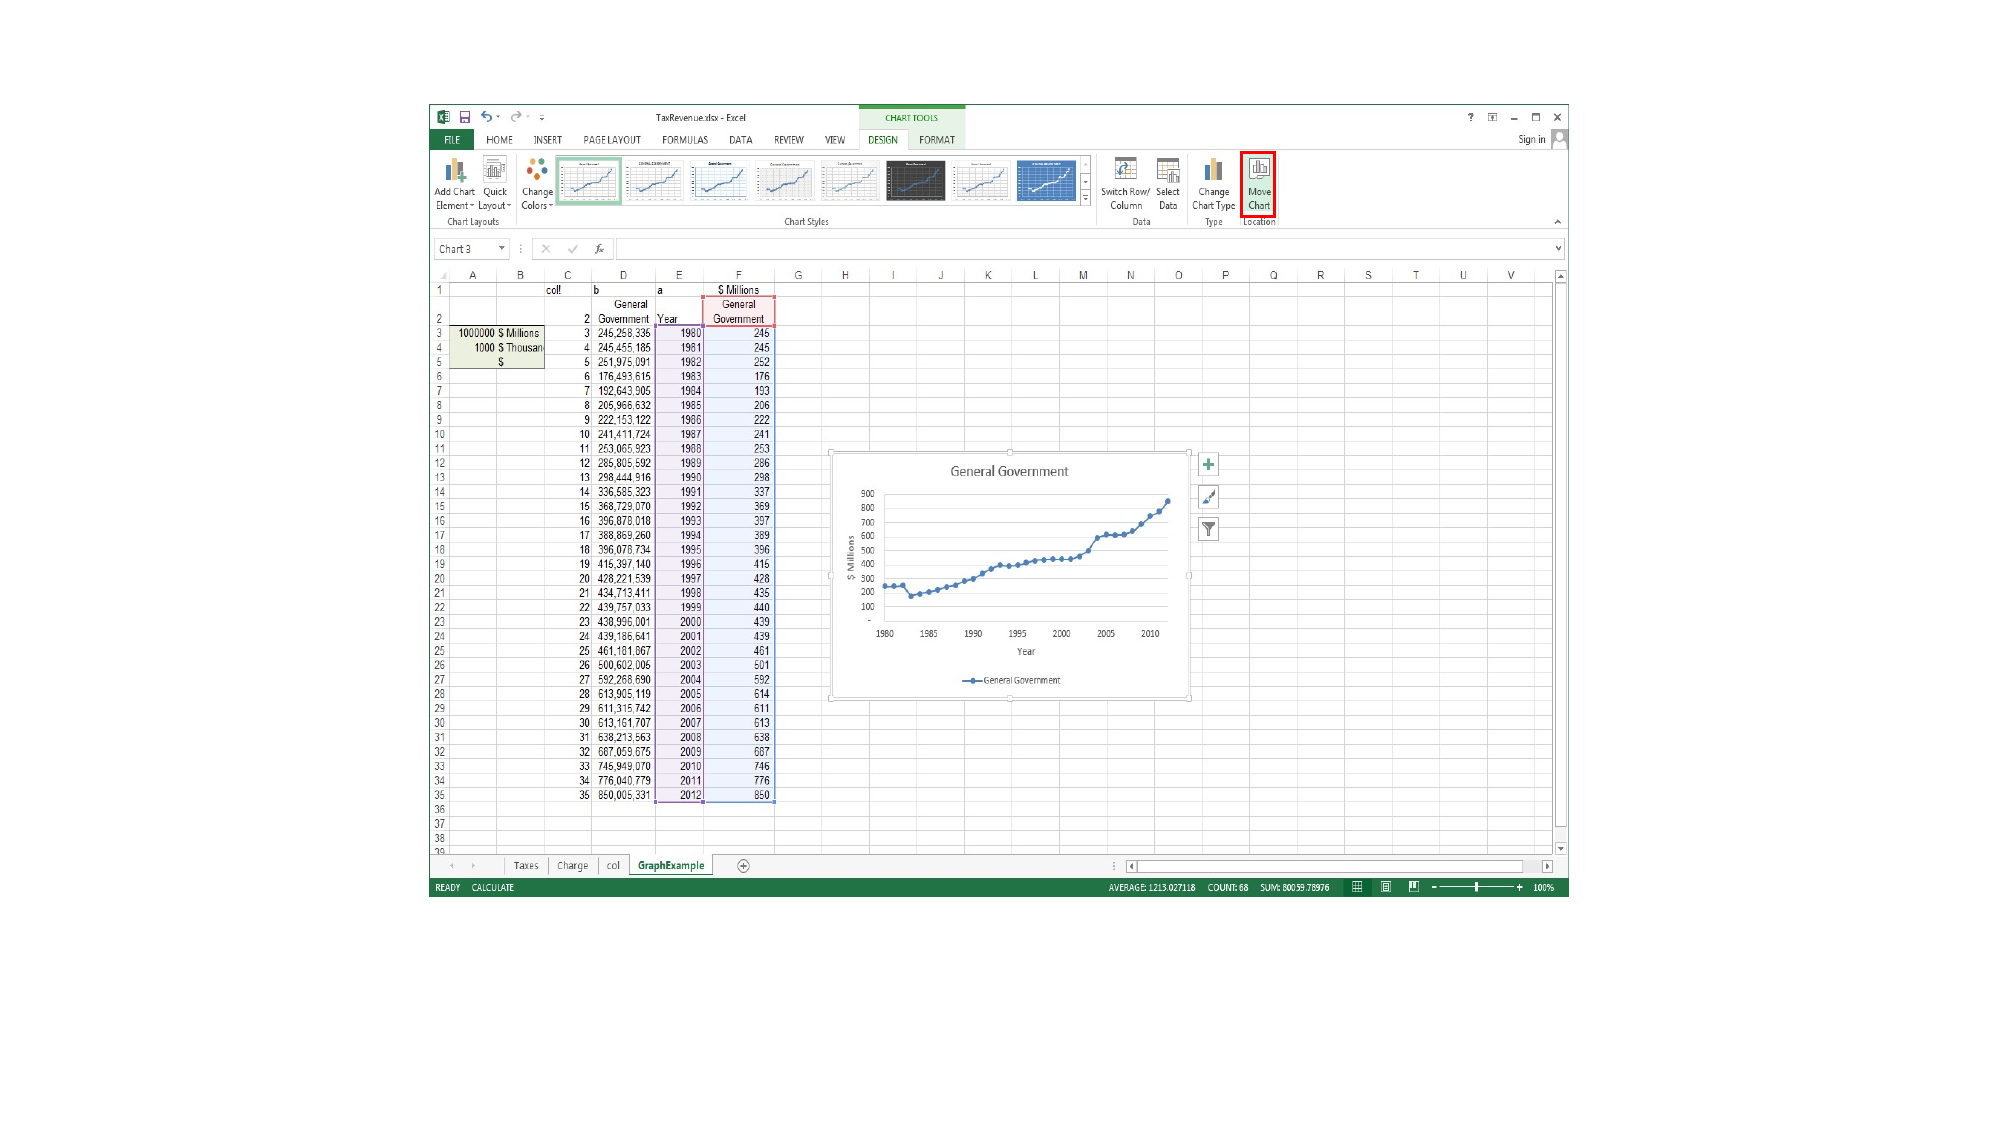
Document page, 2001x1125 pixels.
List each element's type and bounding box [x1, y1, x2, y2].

text_box [429, 104, 1569, 897]
